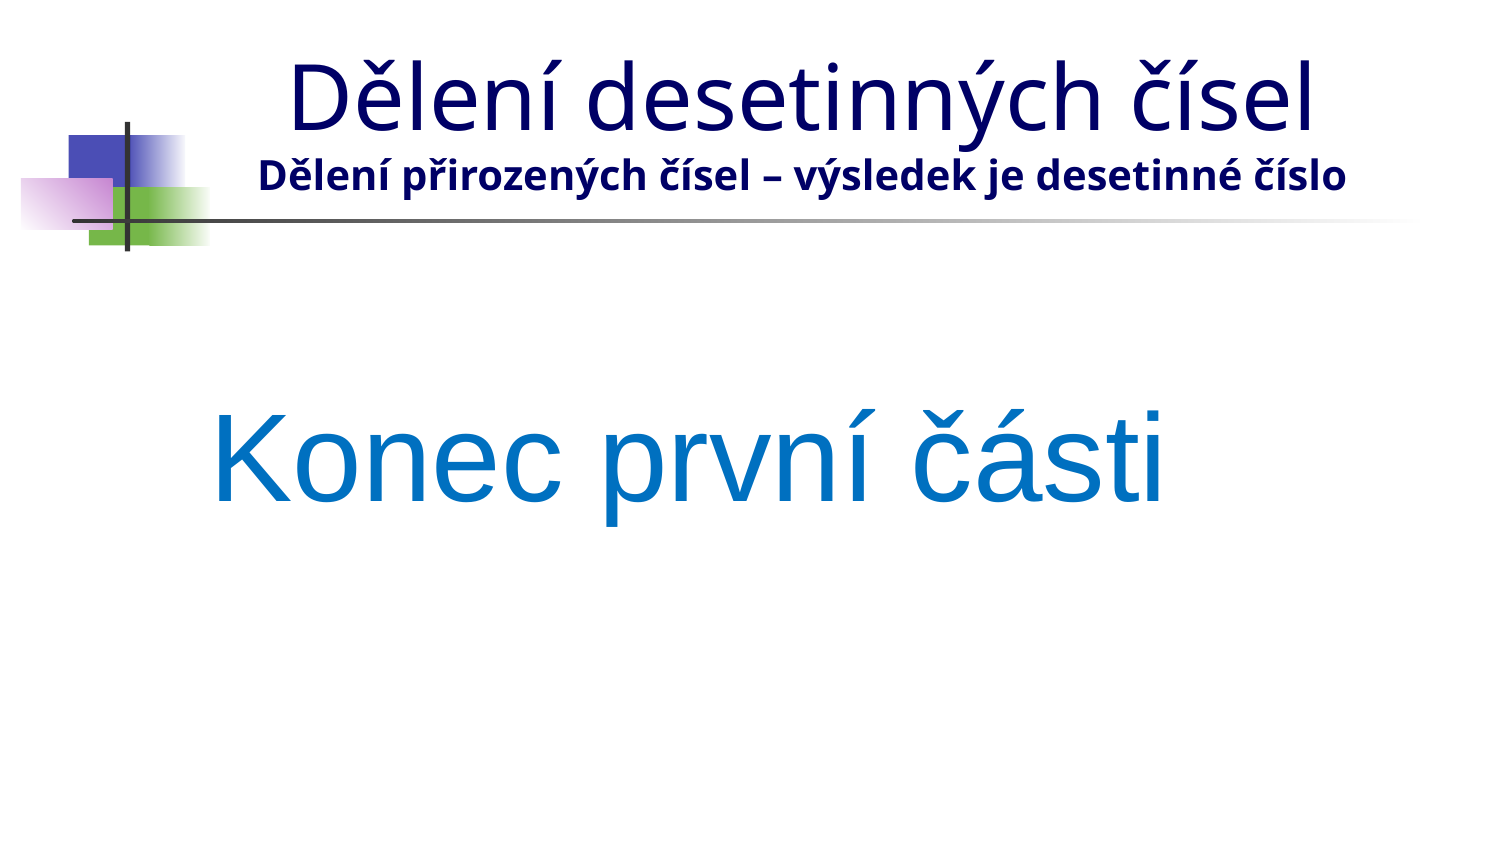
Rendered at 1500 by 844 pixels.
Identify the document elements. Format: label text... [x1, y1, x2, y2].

text_box Konec první části [194, 369, 1306, 535]
text_box Dělení desetinných čísel Dělení přirozených čísel – výsledek je desetinné číslo [104, 29, 1500, 210]
